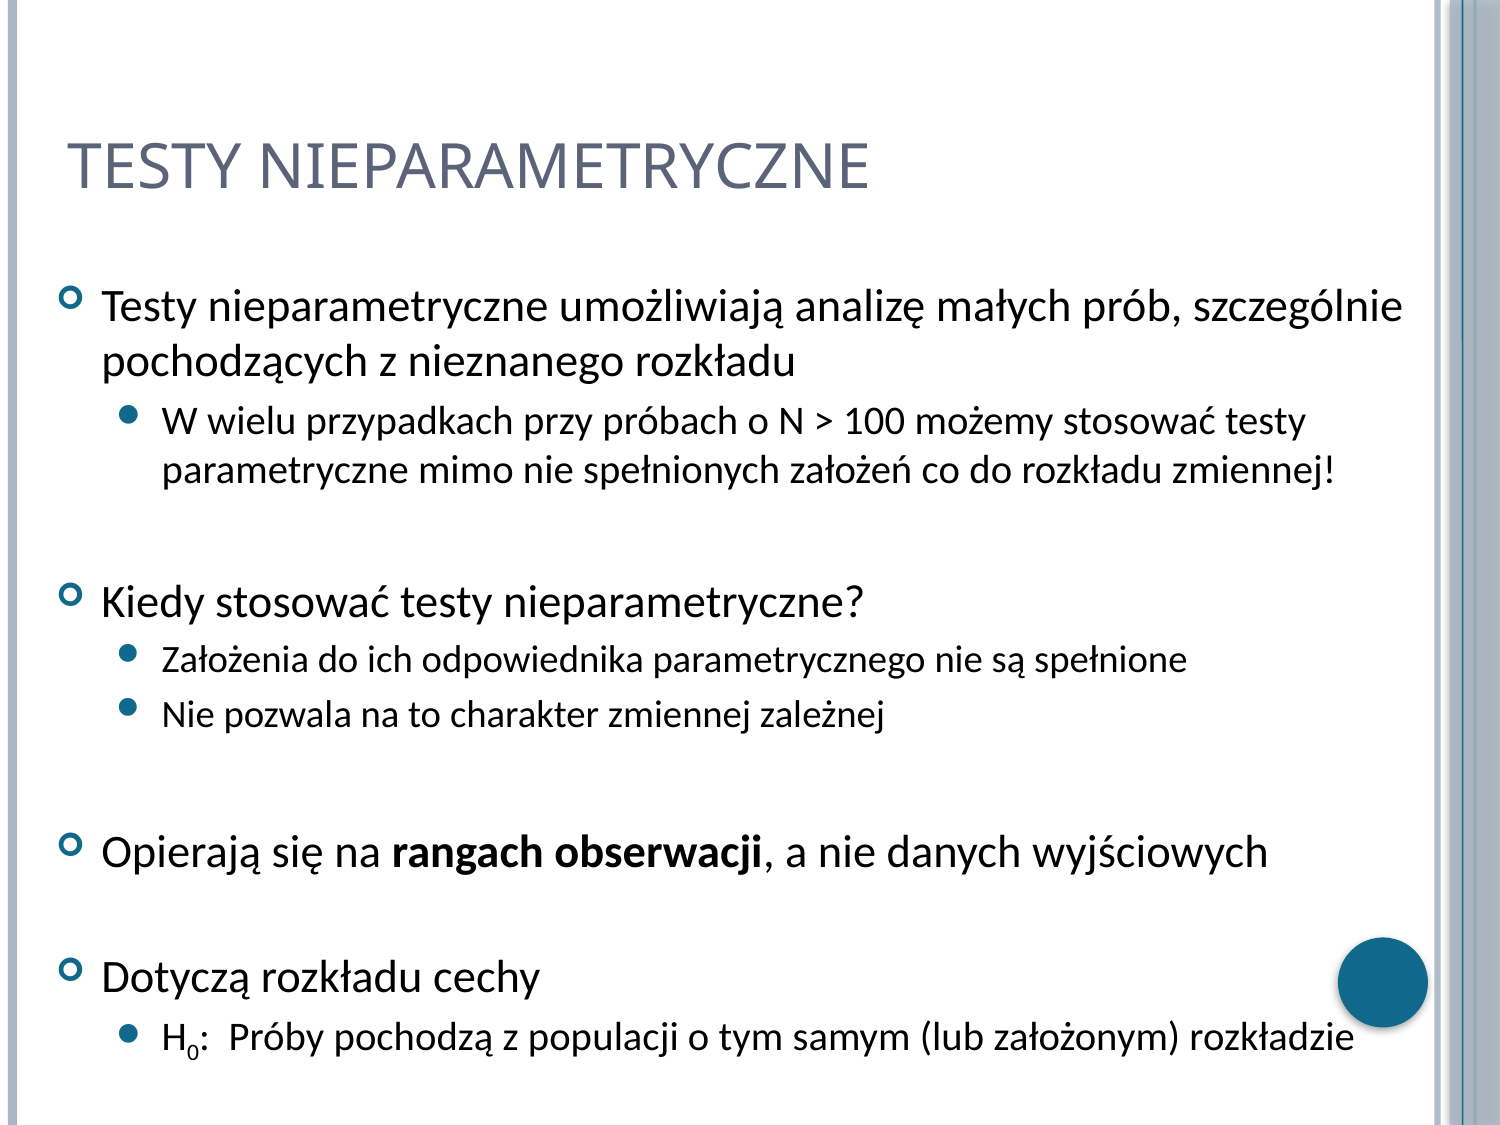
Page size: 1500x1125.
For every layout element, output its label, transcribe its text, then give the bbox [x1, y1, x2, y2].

title Testy nieparametryczne [53, 90, 1279, 209]
list Testy nieparametryczne umożliwiają analizę małych prób, szczególnie pochodzących z nieznanego rozkładu W wielu przypadkach przy próbach o N > 100 możemy stosować testy parametryczne mimo nie spełnionych założeń co do rozkładu zmiennej! Kiedy stosować testy nieparametryczne? Założenia do ich odpowiednika parametrycznego nie są spełnione Nie pozwala na to charakter zmiennej zależnej Opierają się na rangach obserwacji, a nie danych wyjściowych Dotyczą rozkładu cechy H0: Próby pochodzą z populacji o tym samym (lub założonym) rozkładzie [41, 267, 1424, 1083]
